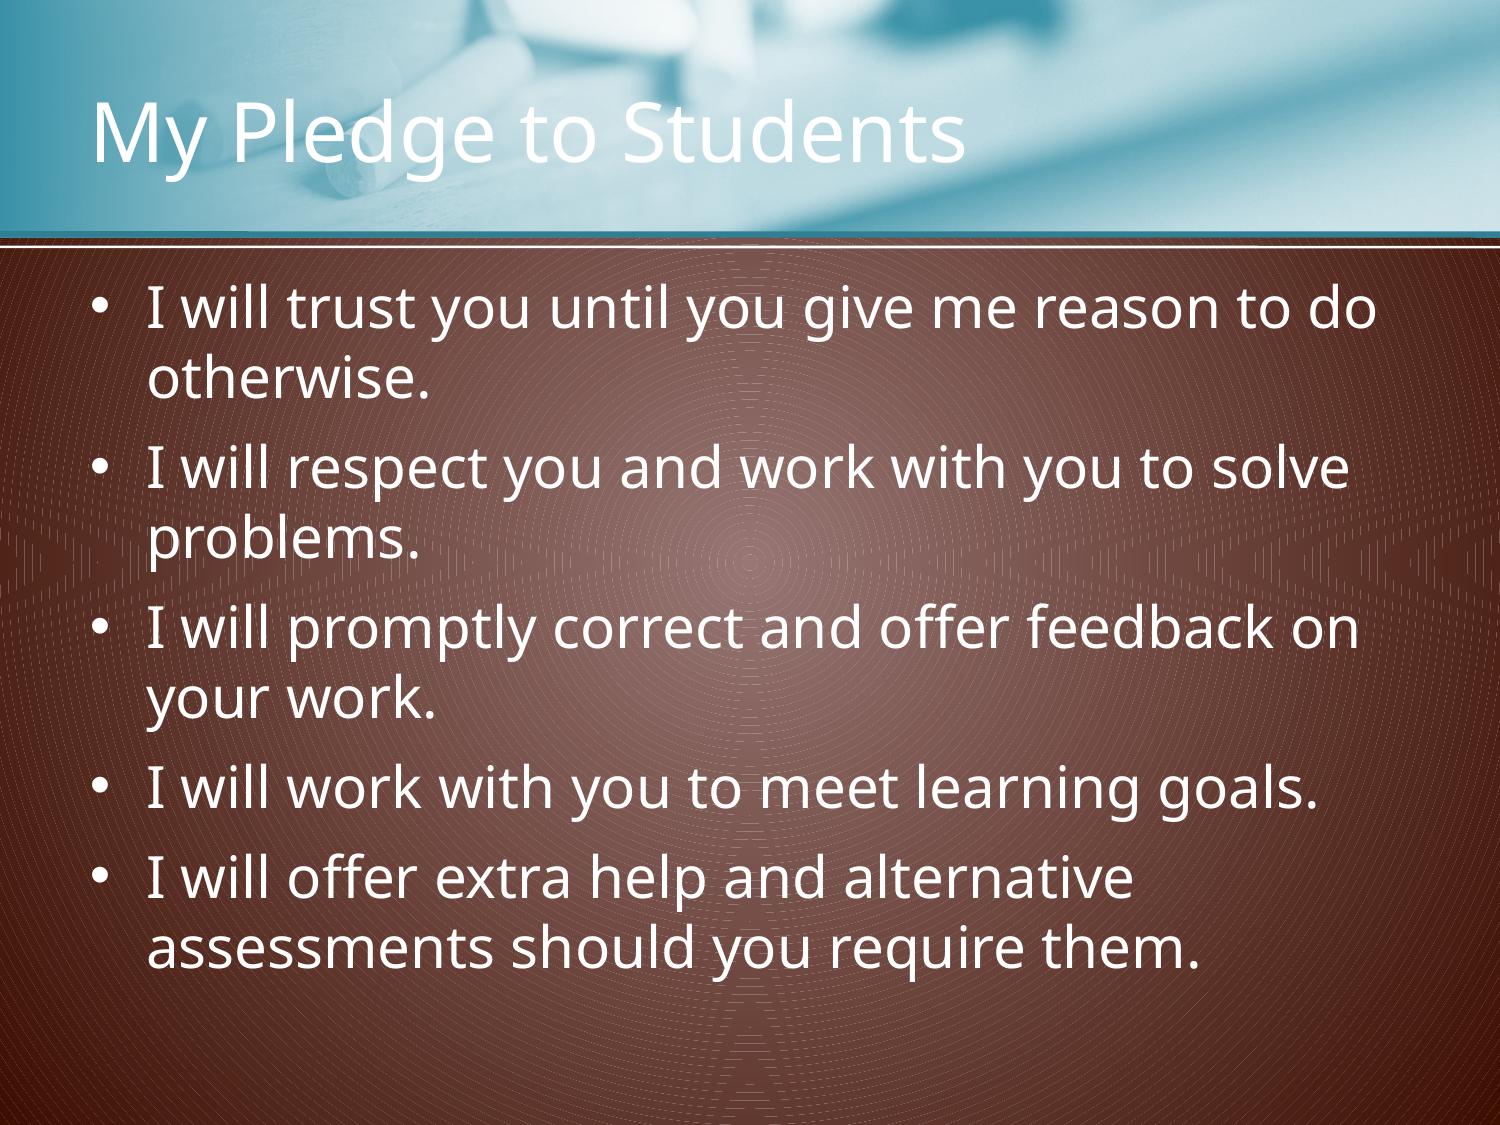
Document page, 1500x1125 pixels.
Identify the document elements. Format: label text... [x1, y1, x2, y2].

list I will trust you until you give me reason to do otherwise. I will respect you and work with you to solve problems. I will promptly correct and offer feedback on your work. I will work with you to meet learning goals. I will offer extra help and alternative assessments should you require them. [75, 262, 1425, 1005]
title My Pledge to Students [75, 24, 1425, 233]
